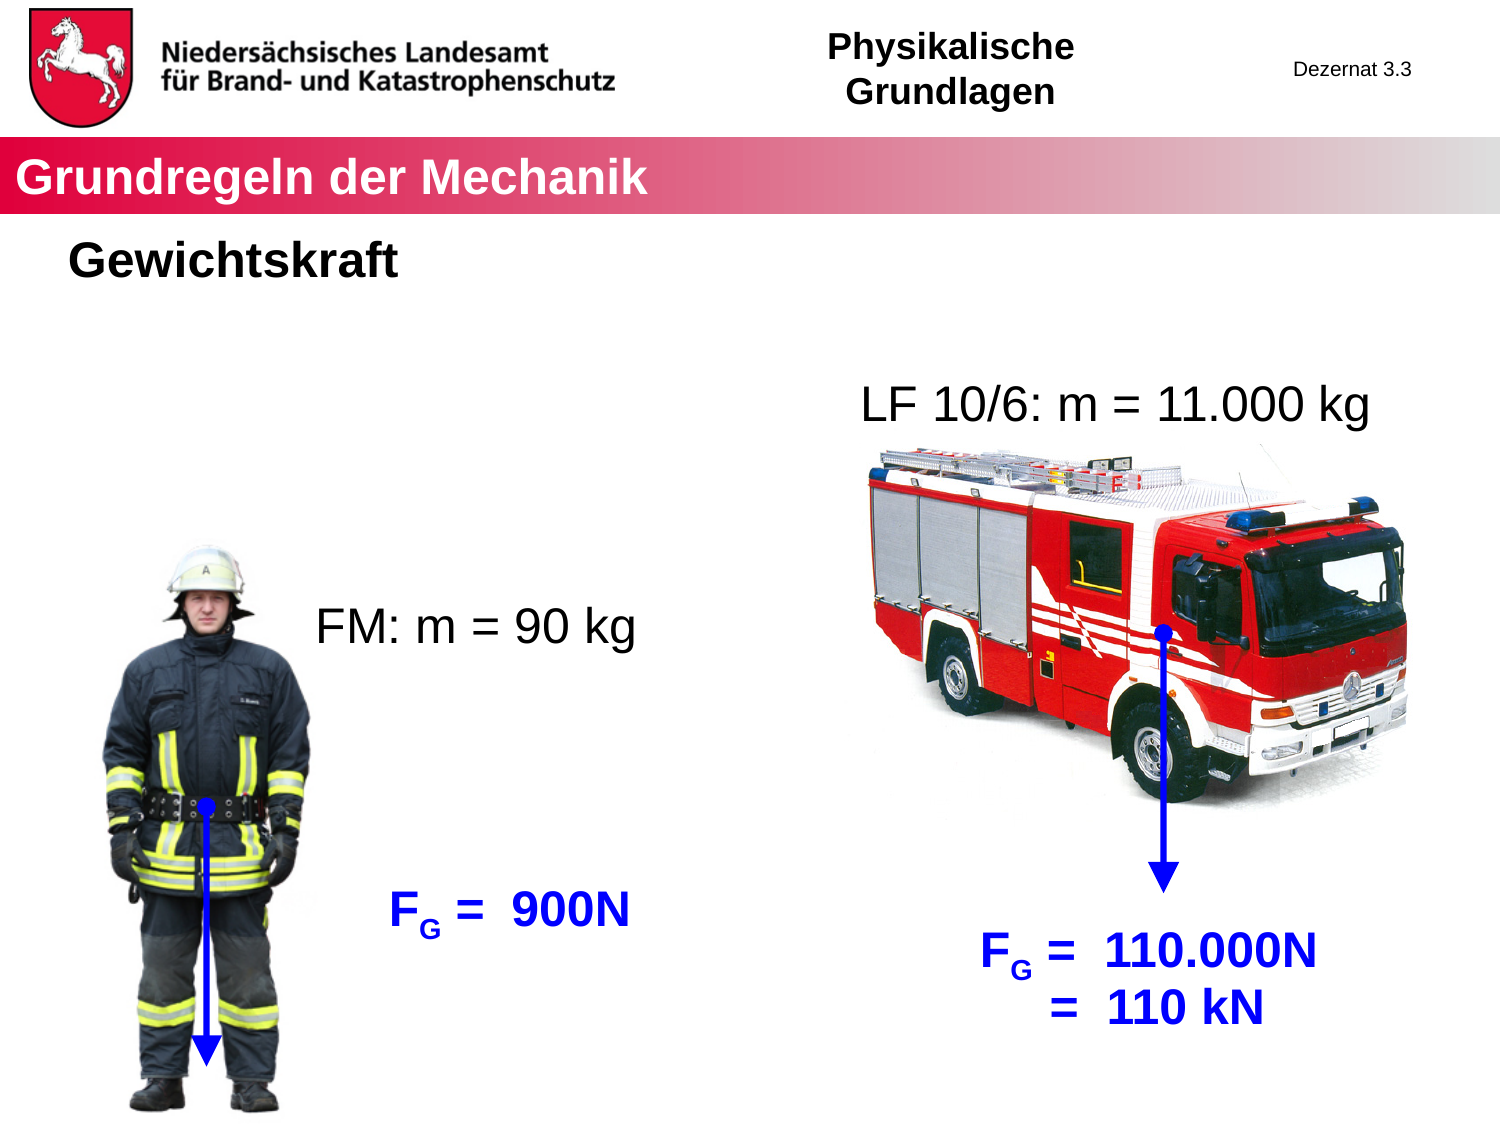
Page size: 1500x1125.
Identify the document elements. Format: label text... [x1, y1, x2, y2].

title Grundregeln der Mechanik [0, 137, 1098, 208]
text_box [1153, 837, 1174, 894]
text_box FG = ? [373, 869, 545, 953]
text_box LF 10/6: m = 11.000 kg [797, 364, 1435, 440]
text_box 110.000N [1080, 910, 1342, 985]
picture [94, 538, 318, 1125]
text_box FG = ? [964, 910, 1080, 994]
picture [844, 419, 1446, 837]
text_box Gewichtskraft [53, 220, 774, 296]
text_box = 110 kN [1034, 966, 1294, 1042]
text_box 900N [496, 869, 646, 945]
text_box FM: m = 90 kg [318, 586, 679, 662]
picture [29, 8, 615, 129]
